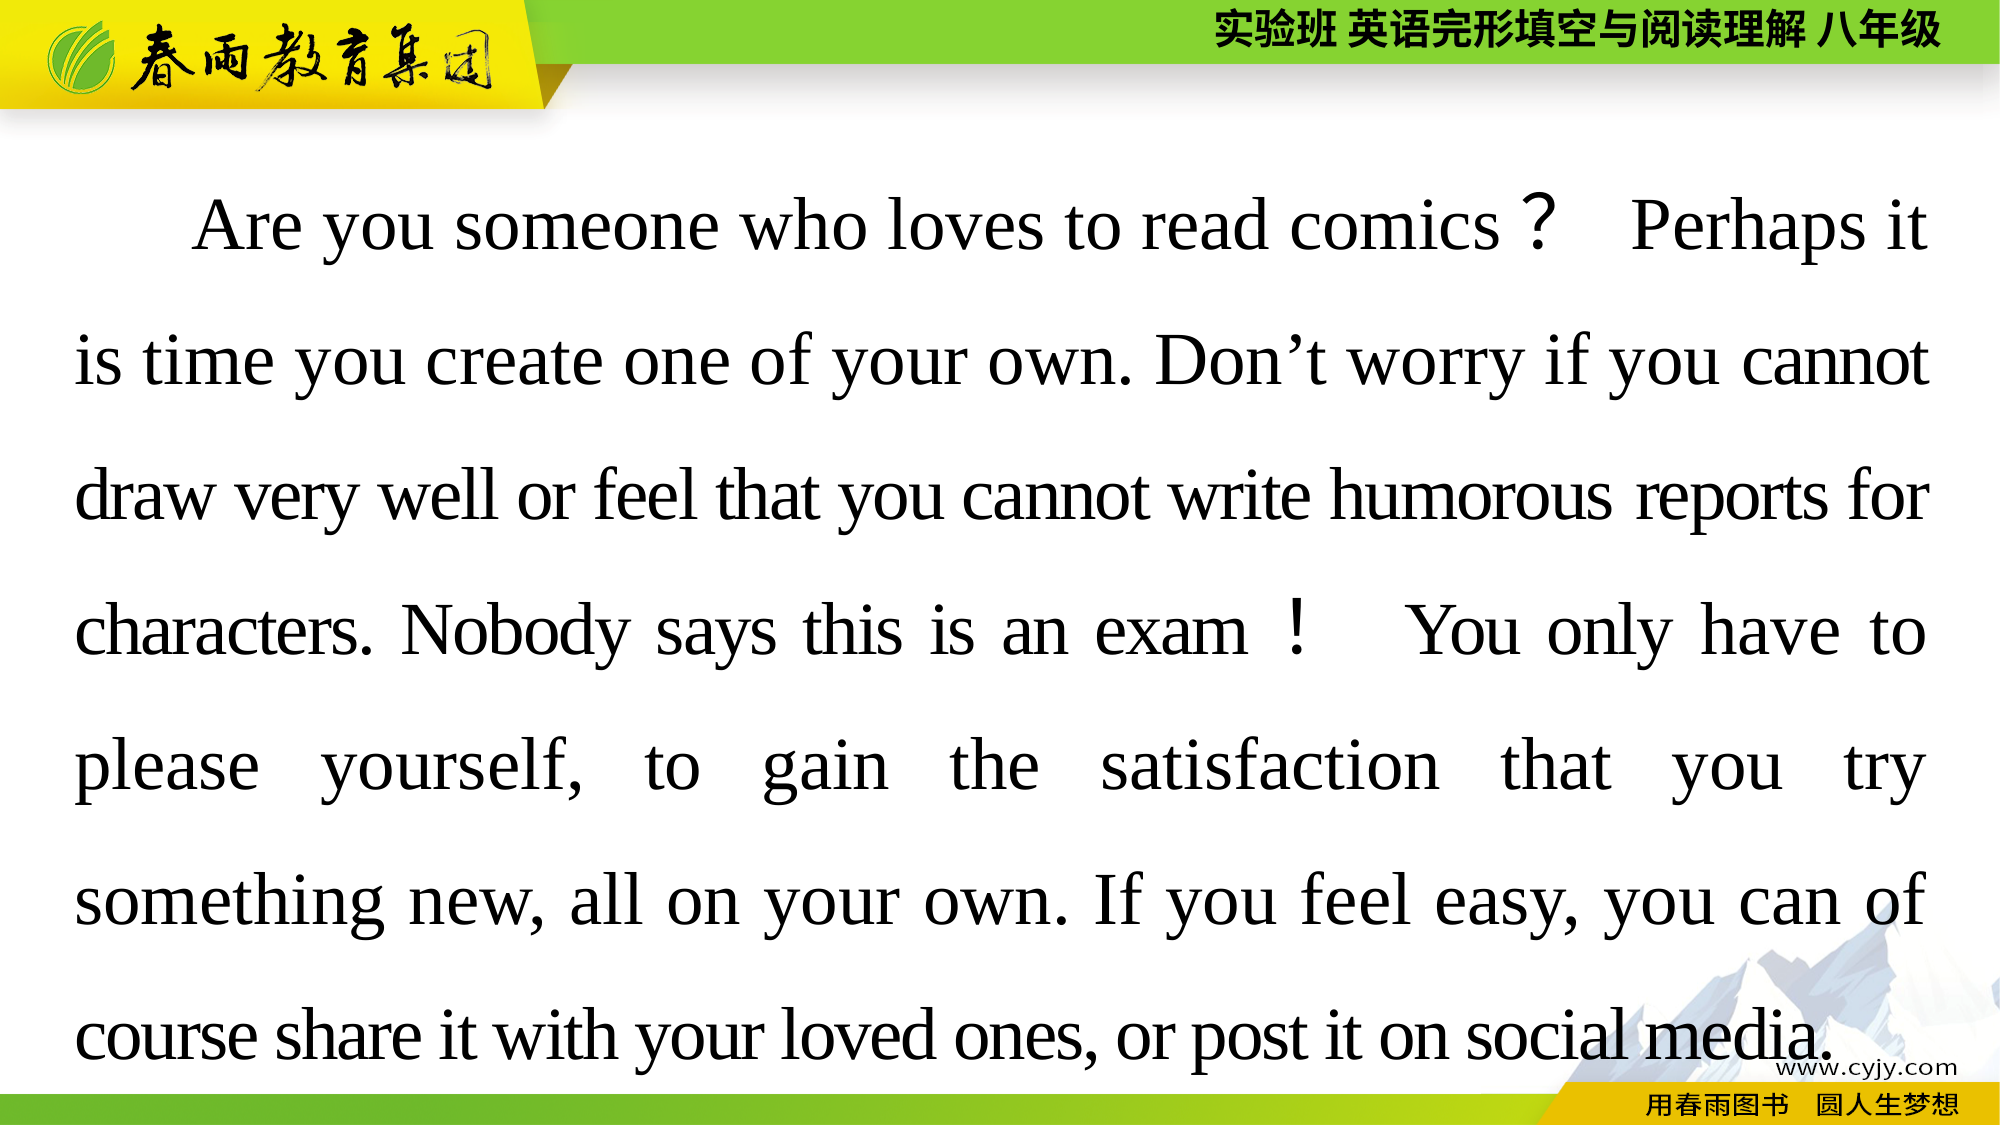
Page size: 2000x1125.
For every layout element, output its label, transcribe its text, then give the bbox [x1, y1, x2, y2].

picture [0, 0, 2000, 1125]
list Are you someone who loves to read comics？ Perhaps it is time you create one of your own. Don’t worry if you cannot draw very well or feel that you cannot write humorous reports for characters. Nobody says this is an exam！ You only have to please yourself, to gain the satisfaction that you try something new, all on your own. If you feel easy, you can of course share it with your loved ones, or post it on social media. [59, 122, 1944, 1076]
